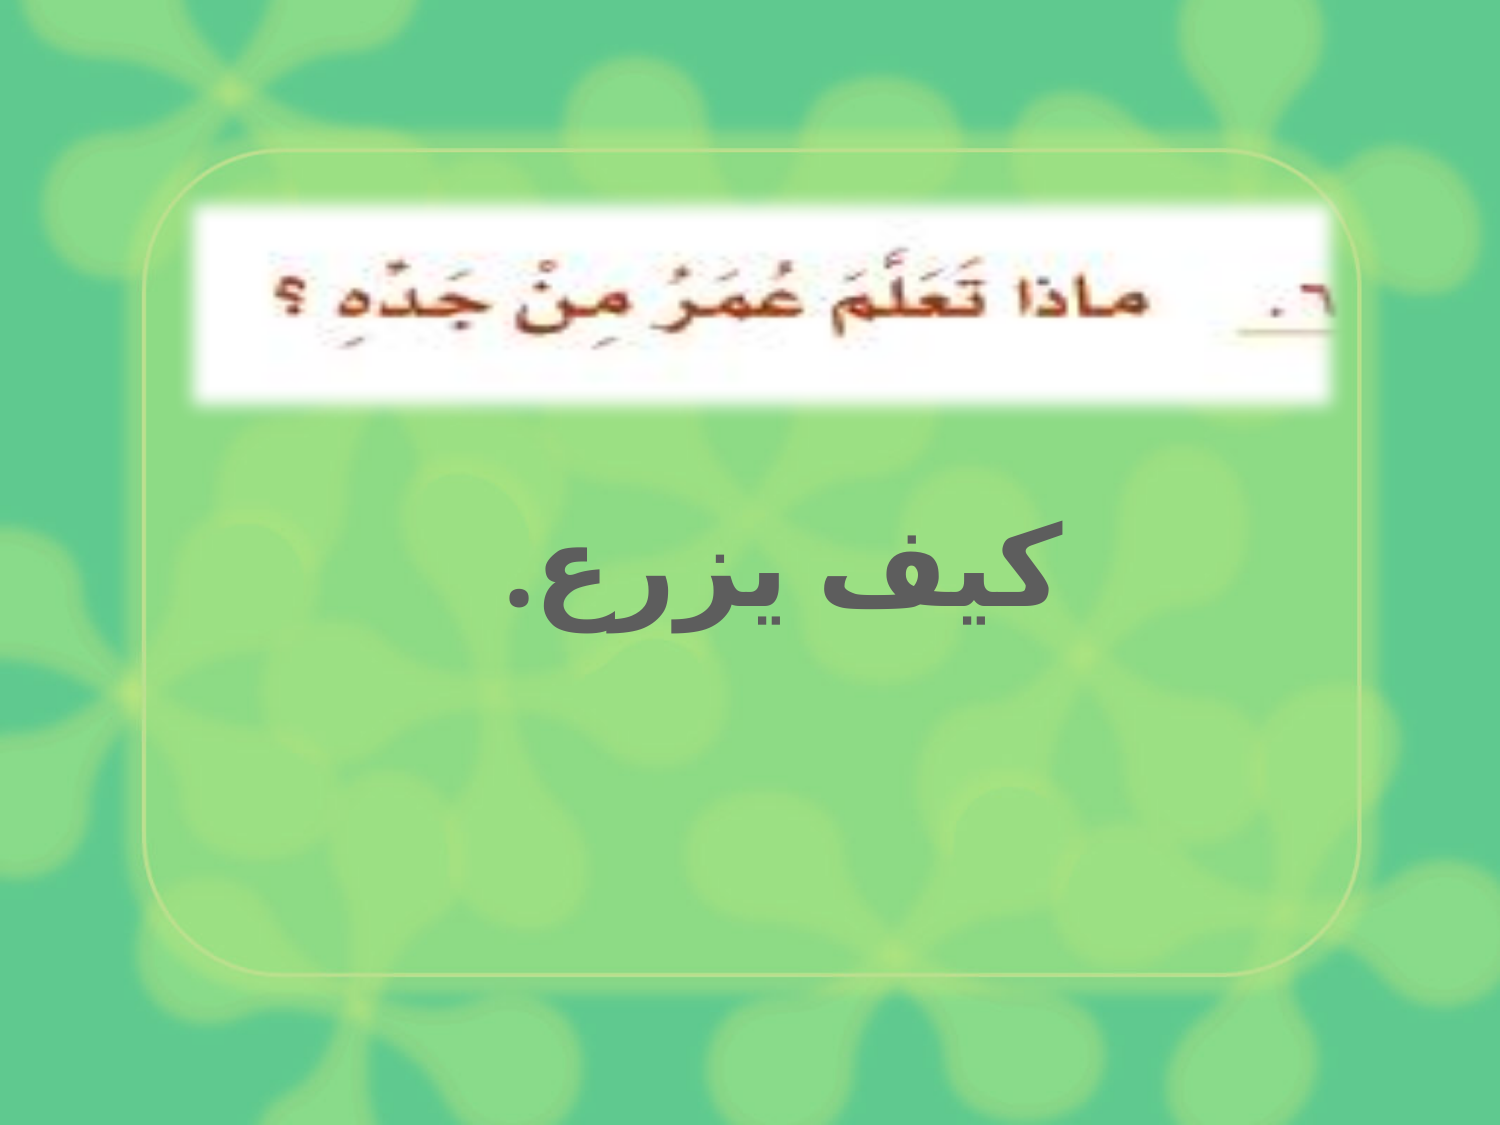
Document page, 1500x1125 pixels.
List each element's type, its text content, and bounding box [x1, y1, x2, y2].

text_box كيف يزرع. [488, 486, 1079, 637]
picture [175, 187, 1348, 423]
